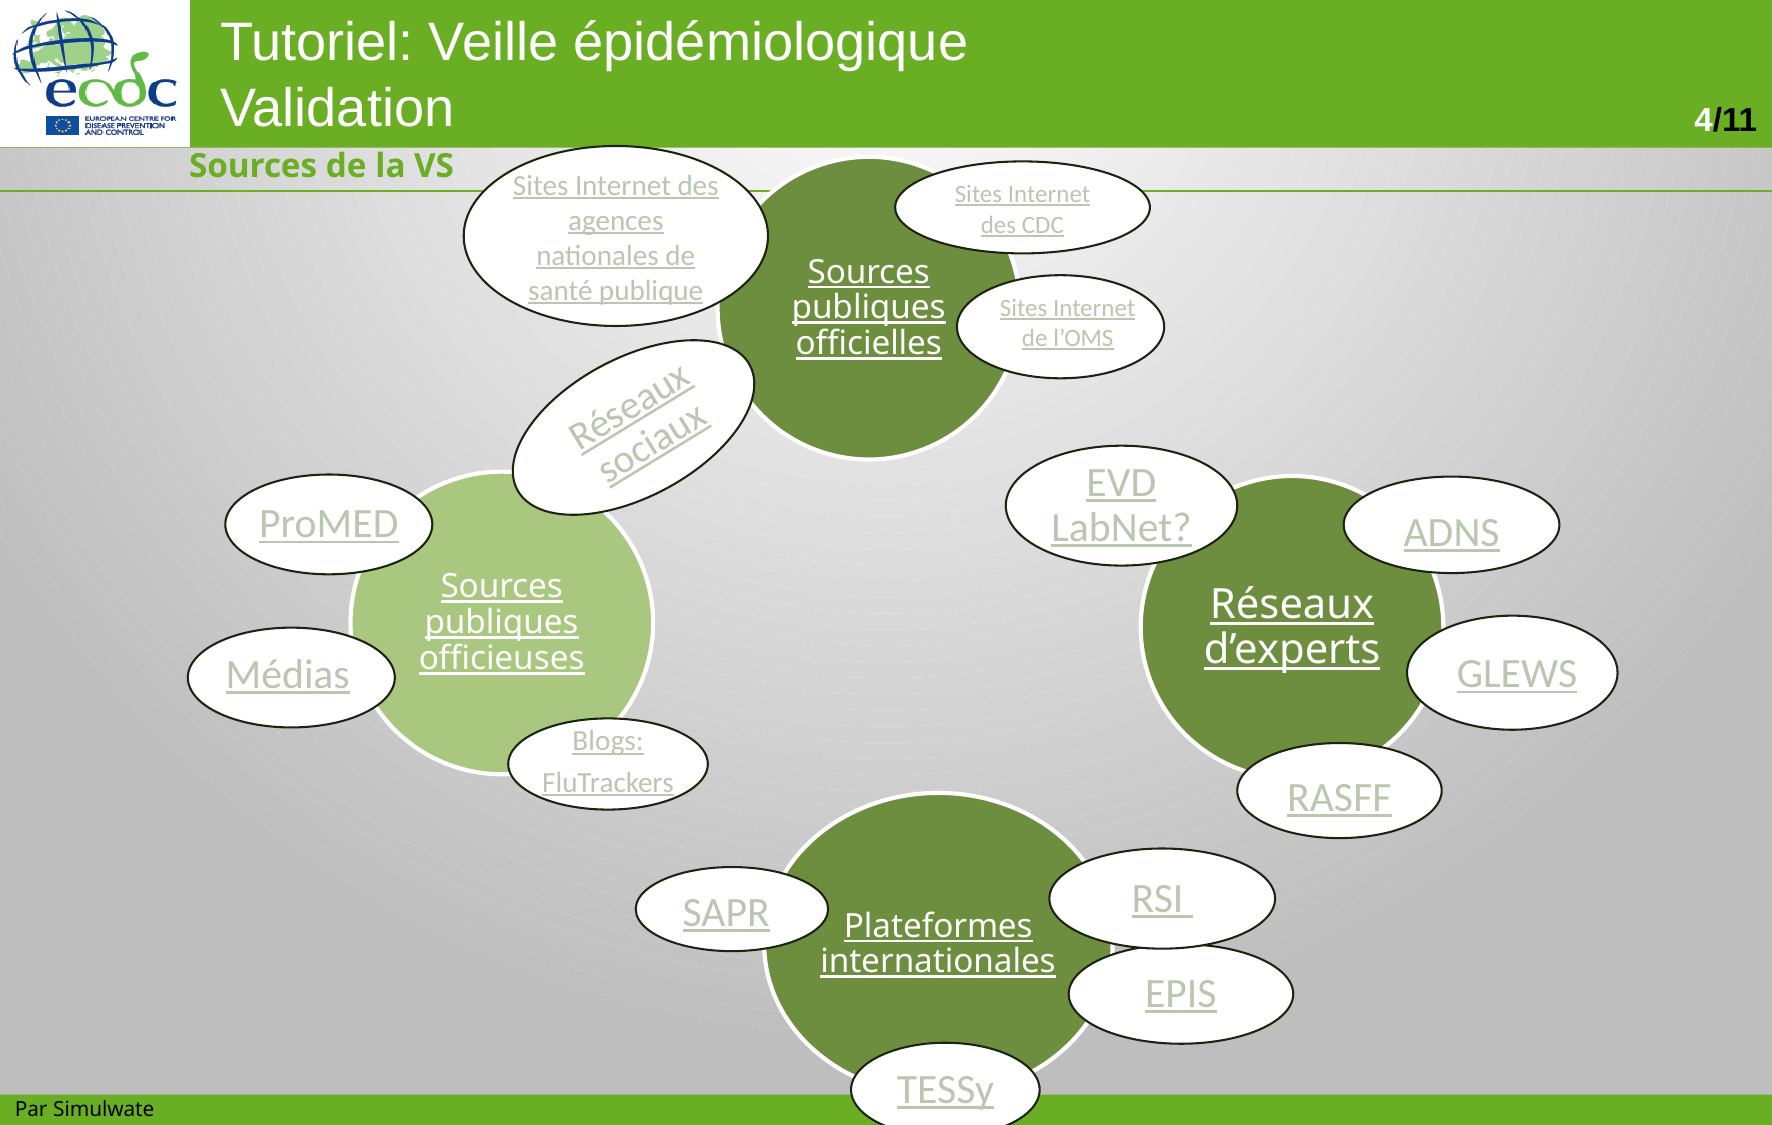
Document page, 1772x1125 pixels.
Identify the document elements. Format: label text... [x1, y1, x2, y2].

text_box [635, 866, 829, 952]
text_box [463, 145, 769, 327]
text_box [564, 335, 704, 560]
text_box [956, 274, 1165, 379]
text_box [1406, 615, 1618, 730]
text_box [1236, 742, 1442, 839]
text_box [894, 161, 1151, 254]
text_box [187, 627, 396, 728]
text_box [1049, 848, 1276, 949]
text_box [1343, 476, 1560, 574]
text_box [194, 150, 1576, 1096]
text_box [225, 474, 433, 575]
text_box Sources de la VS [167, 141, 477, 193]
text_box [850, 1042, 1040, 1125]
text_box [507, 718, 709, 810]
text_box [1068, 943, 1294, 1044]
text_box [1005, 445, 1238, 566]
picture [0, 0, 190, 147]
